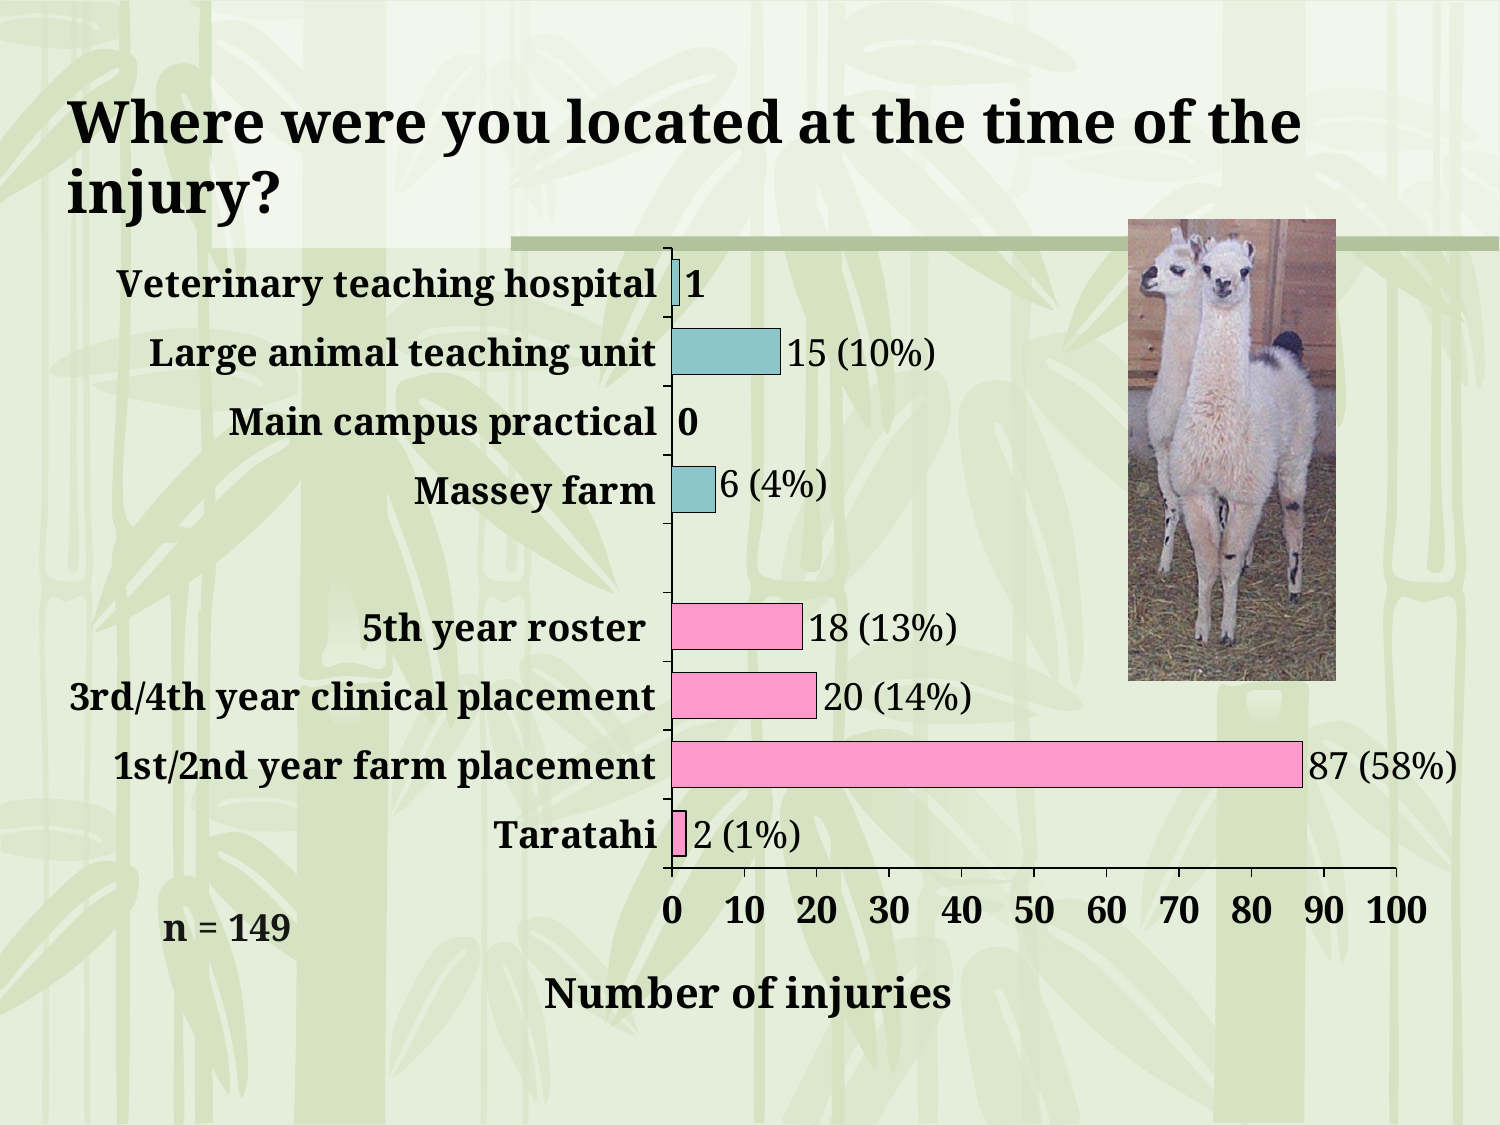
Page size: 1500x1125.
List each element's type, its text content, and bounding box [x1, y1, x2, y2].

picture [1127, 219, 1336, 681]
text_box Where were you located at the time of the injury? [53, 78, 1483, 173]
chart [41, 231, 1459, 1059]
